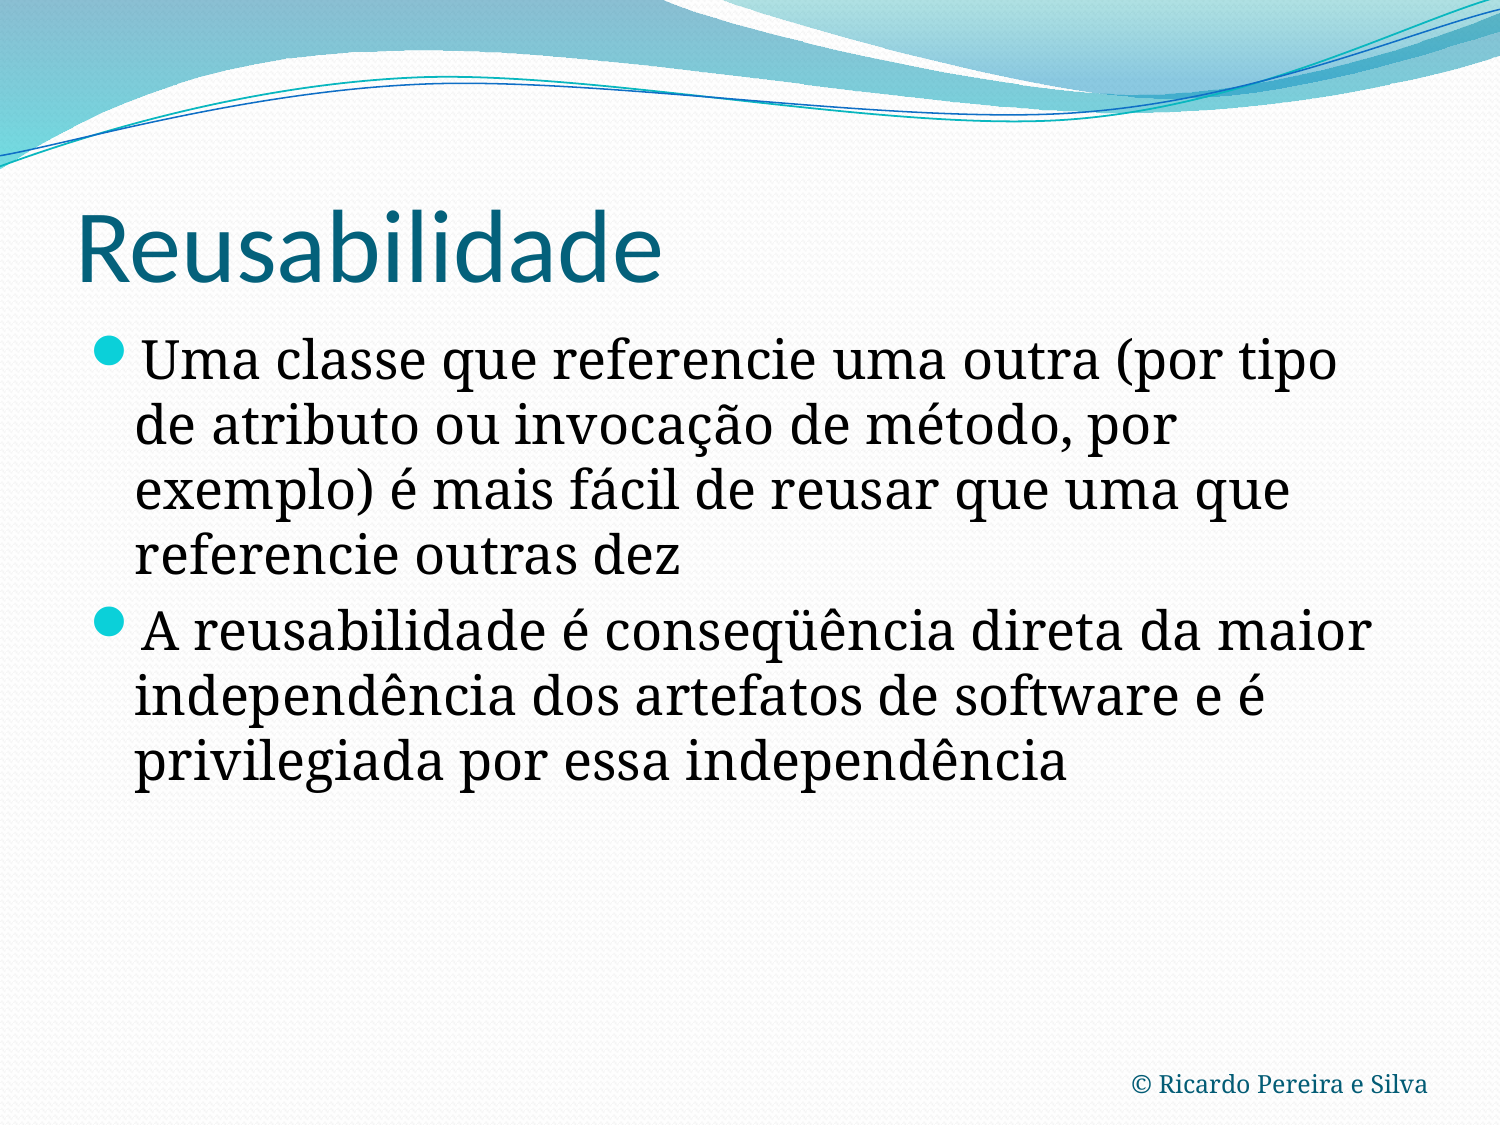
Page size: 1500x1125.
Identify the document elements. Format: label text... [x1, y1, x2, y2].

list Uma classe que referencie uma outra (por tipo de atributo ou invocação de método, por exemplo) é mais fácil de reusar que uma que referencie outras dez A reusabilidade é conseqüência direta da maior independência dos artefatos de software e é privilegiada por essa independência [75, 317, 1425, 1038]
footer © Ricardo Pereira e Silva [1101, 1042, 1429, 1103]
title Reusabilidade [75, 115, 1425, 303]
